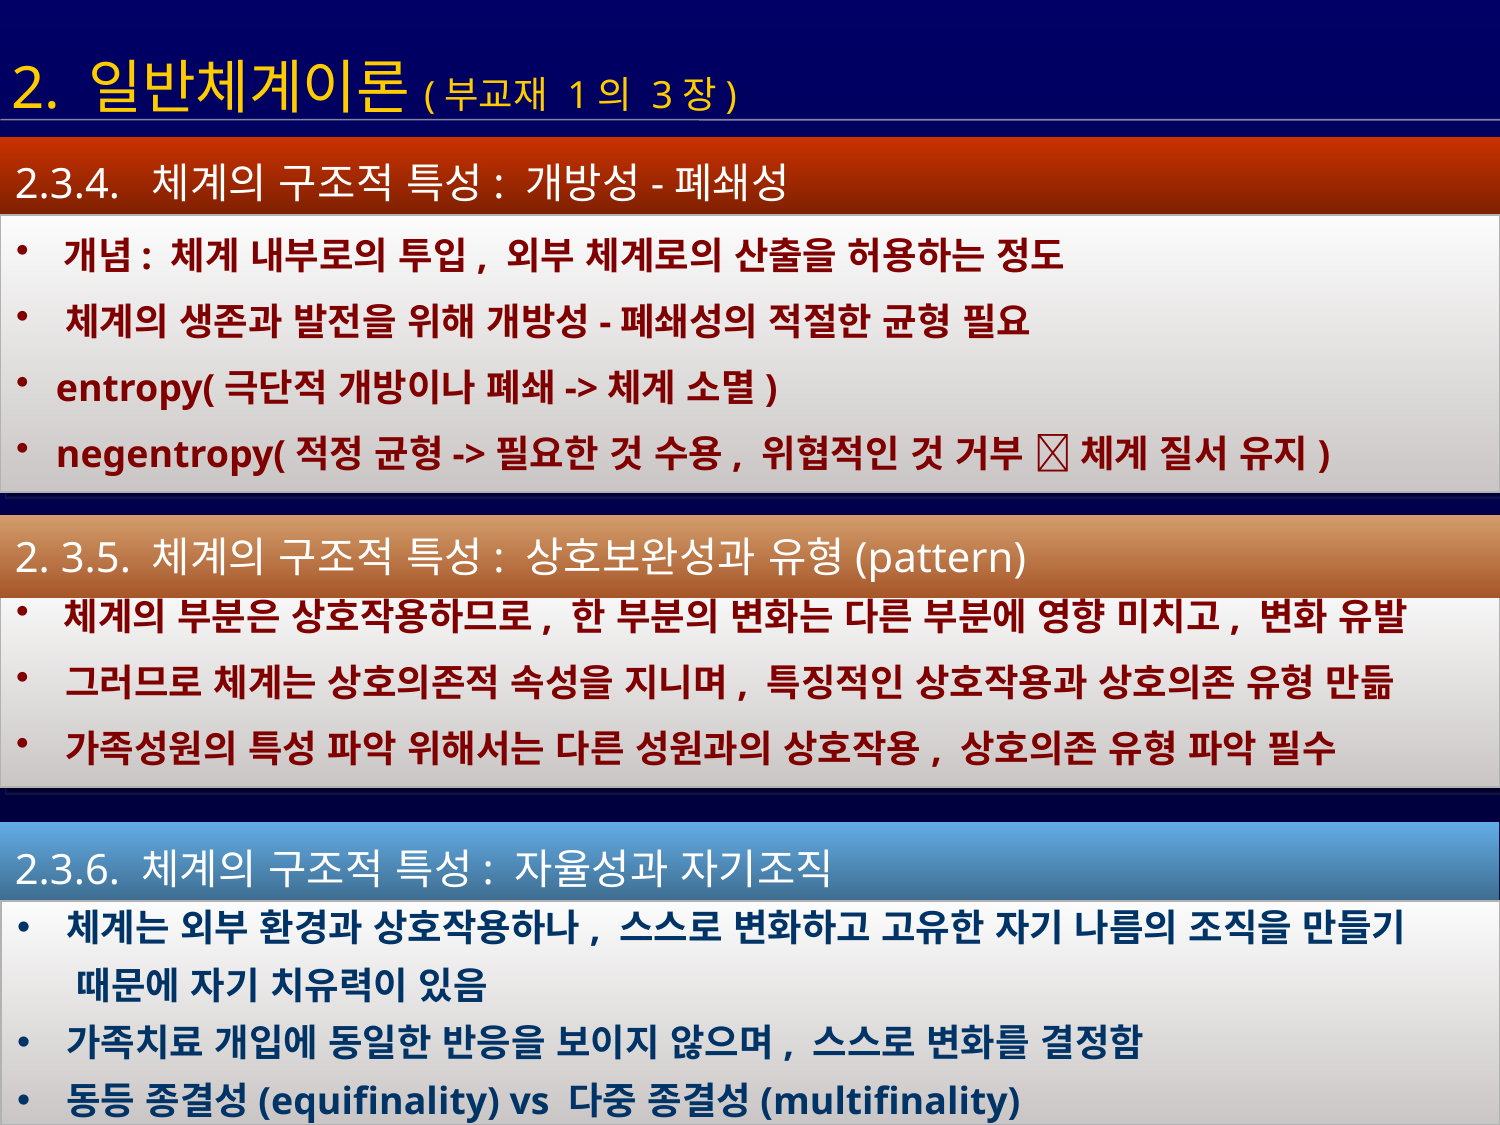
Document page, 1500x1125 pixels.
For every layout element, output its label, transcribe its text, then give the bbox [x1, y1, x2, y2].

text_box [0, 136, 1500, 492]
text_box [0, 822, 1500, 1125]
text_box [0, 514, 1500, 788]
text_box 2. 일반체계이론(부교재 1의 3장) [0, 42, 752, 128]
